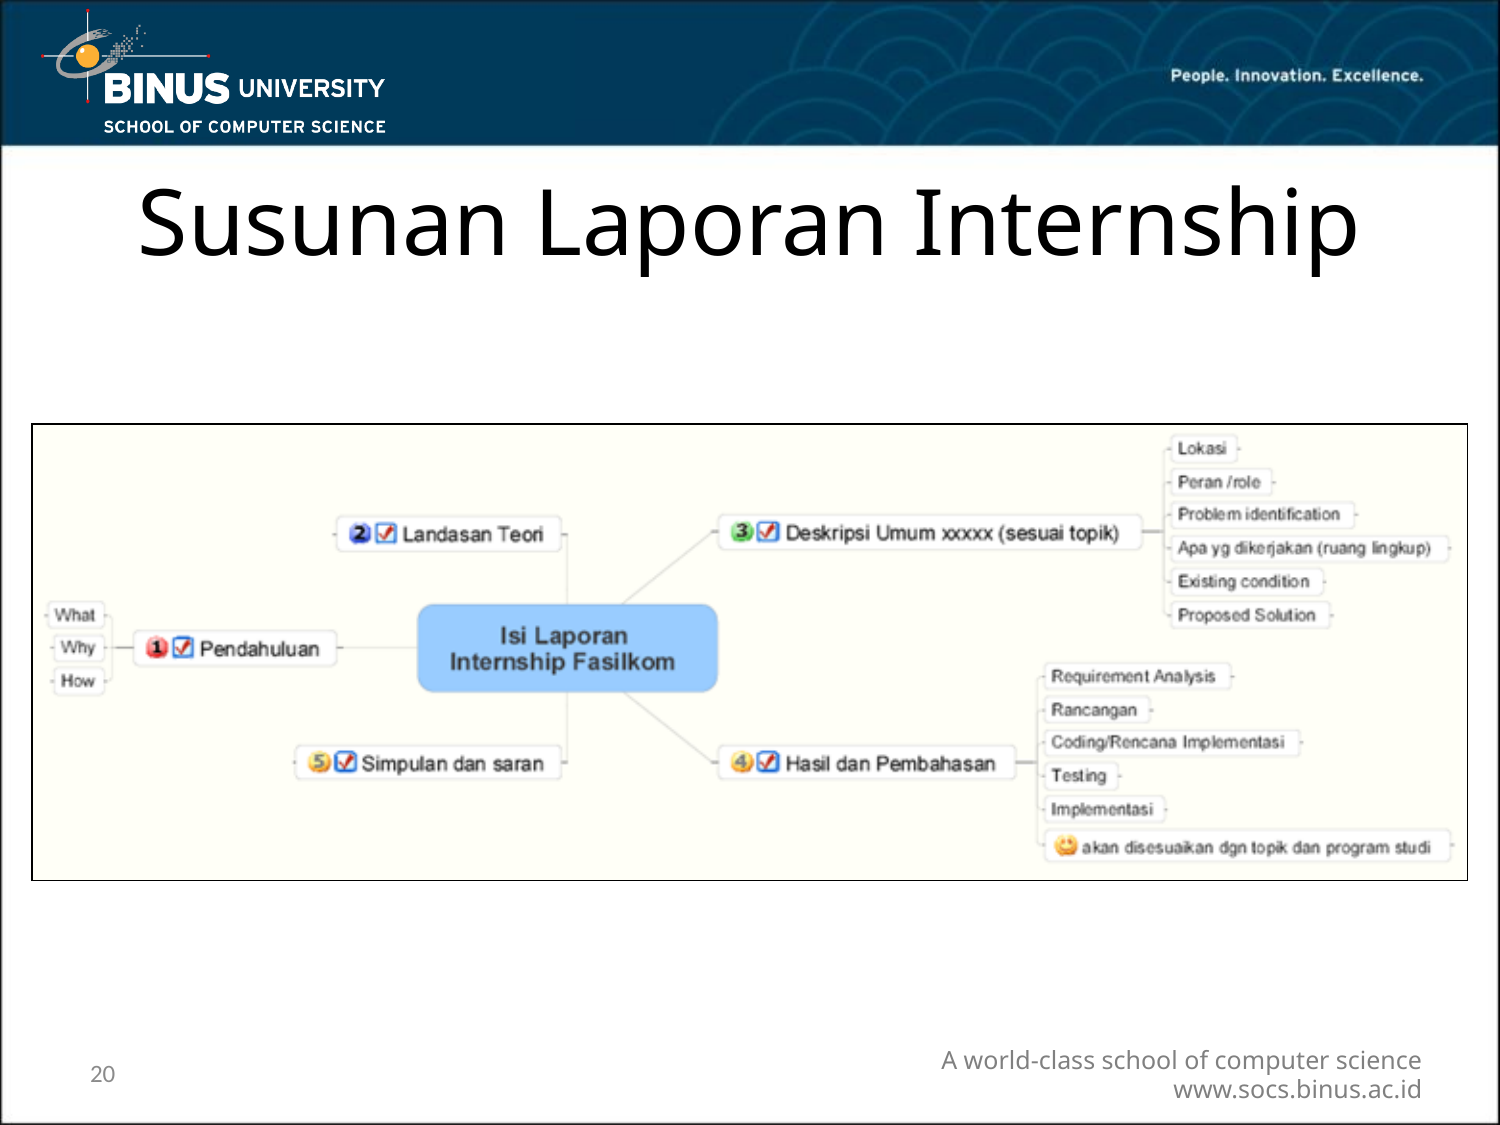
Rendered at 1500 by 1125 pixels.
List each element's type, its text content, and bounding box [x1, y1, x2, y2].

title Susunan Laporan Internship [75, 149, 1425, 288]
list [32, 424, 1468, 881]
picture [0, 0, 1500, 1125]
slide_number 20 [75, 1042, 425, 1103]
